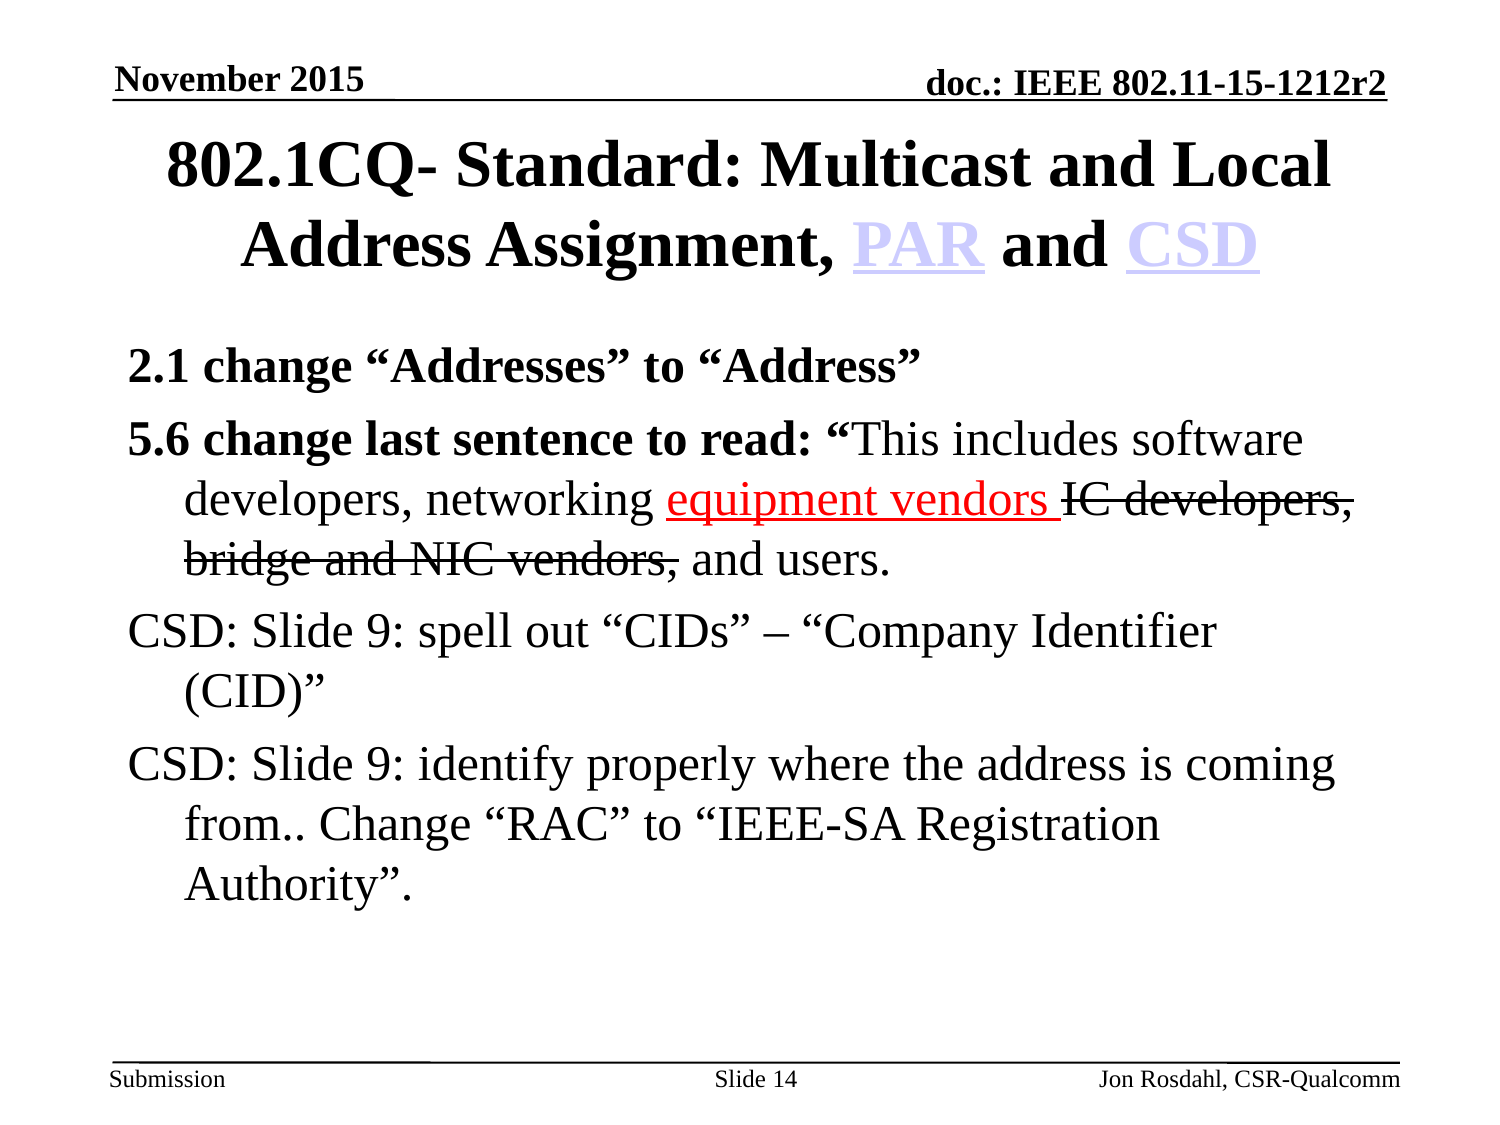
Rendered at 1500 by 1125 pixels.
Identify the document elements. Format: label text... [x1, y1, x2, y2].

slide_number Slide 14 [712, 1061, 800, 1123]
footer Jon Rosdahl, CSR-Qualcomm [878, 1061, 1402, 1093]
list 2.1 change “Addresses” to “Address” 5.6 change last sentence to read: “This includes software developers, networking equipment vendors IC developers, bridge and NIC vendors, and users. CSD: Slide 9: spell out “CIDs” – “Company Identifier (CID)” CSD: Slide 9: identify properly where the address is coming from.. Change “RAC” to “IEEE-SA Registration Authority”. [112, 324, 1388, 1000]
title 802.1CQ- Standard: Multicast and Local Address Assignment, PAR and CSD [112, 112, 1388, 288]
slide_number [114, 54, 423, 100]
